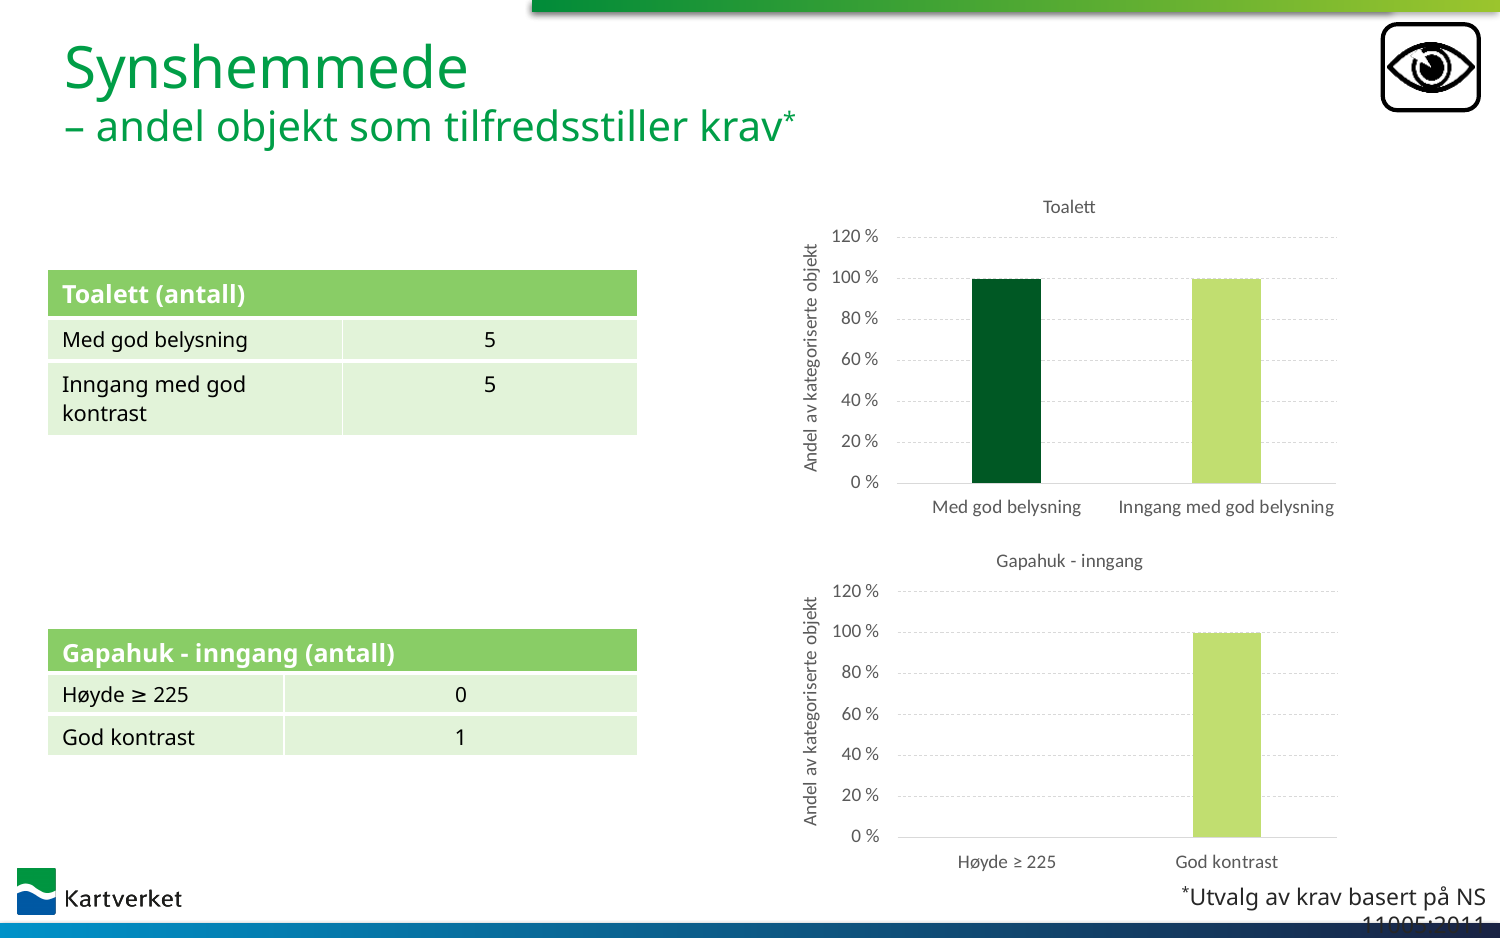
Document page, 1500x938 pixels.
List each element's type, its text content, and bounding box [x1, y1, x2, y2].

table_cell Med god belysning [48, 320, 342, 359]
table_cell 5 [343, 363, 637, 435]
table_cell Høyde ≥ 225 [48, 675, 283, 712]
text_box *Utvalg av krav basert på NS 11005:2011 [1068, 873, 1500, 938]
table_cell Inngang med god kontrast [48, 363, 342, 435]
table_header Toalett (antall) [48, 270, 637, 316]
table_cell 5 [343, 320, 637, 359]
table_cell God kontrast [48, 716, 283, 755]
picture [791, 541, 1348, 880]
picture [791, 187, 1347, 526]
table_cell 1 [285, 716, 637, 755]
table_cell 0 [285, 675, 637, 712]
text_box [1382, 24, 1480, 111]
table_header Gapahuk - inngang (antall) [48, 629, 637, 671]
text_box Synshemmede – andel objekt som tilfredsstiller krav* [49, 24, 1431, 158]
